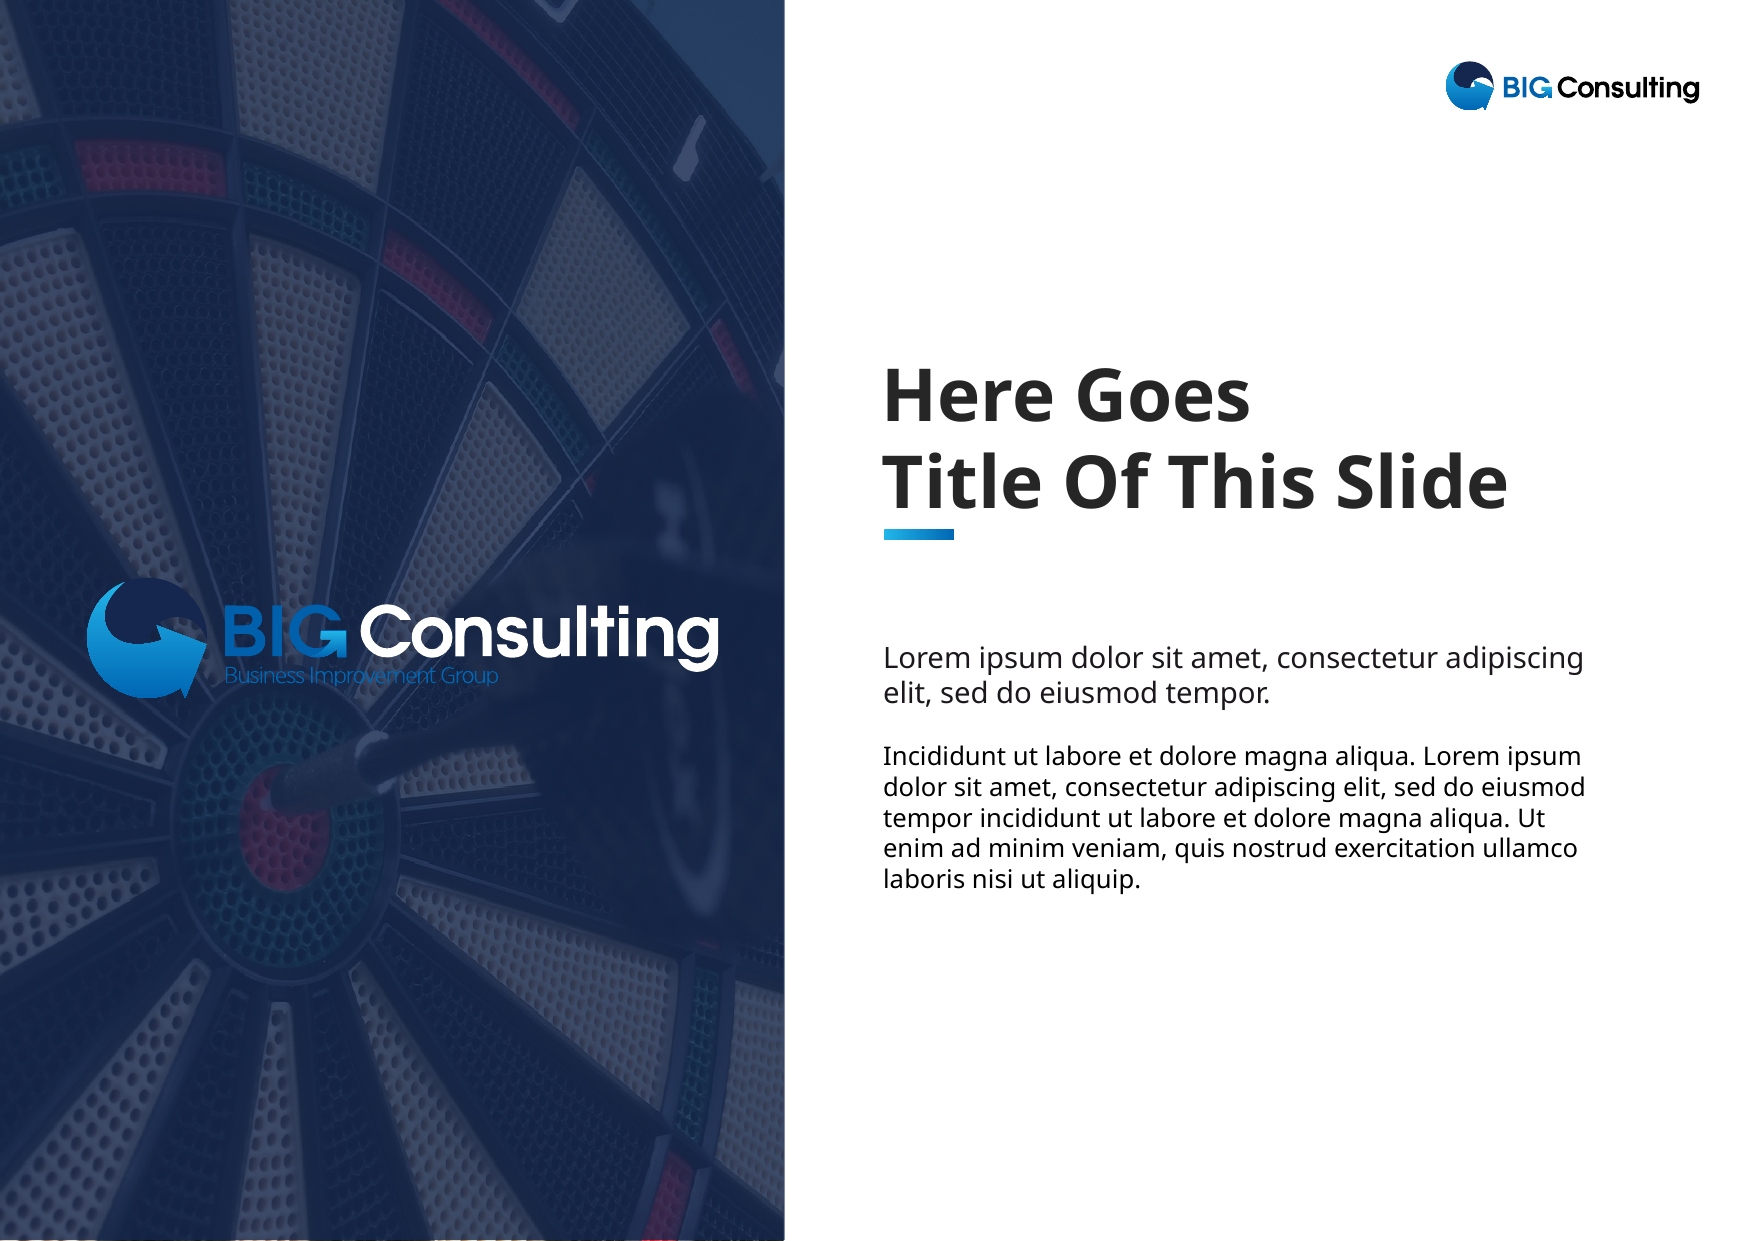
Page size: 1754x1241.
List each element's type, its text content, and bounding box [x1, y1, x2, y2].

text_box Lorem ipsum dolor sit amet, consectetur adipiscing elit, sed do eiusmod tempor. Incididunt ut labore et dolore magna aliqua. Lorem ipsum dolor sit amet, consectetur adipiscing elit, sed do eiusmod tempor incididunt ut labore et dolore magna aliqua. Ut enim ad minim veniam, quis nostrud exercitation ullamco laboris nisi ut aliquip. [868, 631, 1629, 902]
text_box Here Goes Title Of This Slide [867, 340, 1643, 531]
text_box [882, 527, 956, 542]
